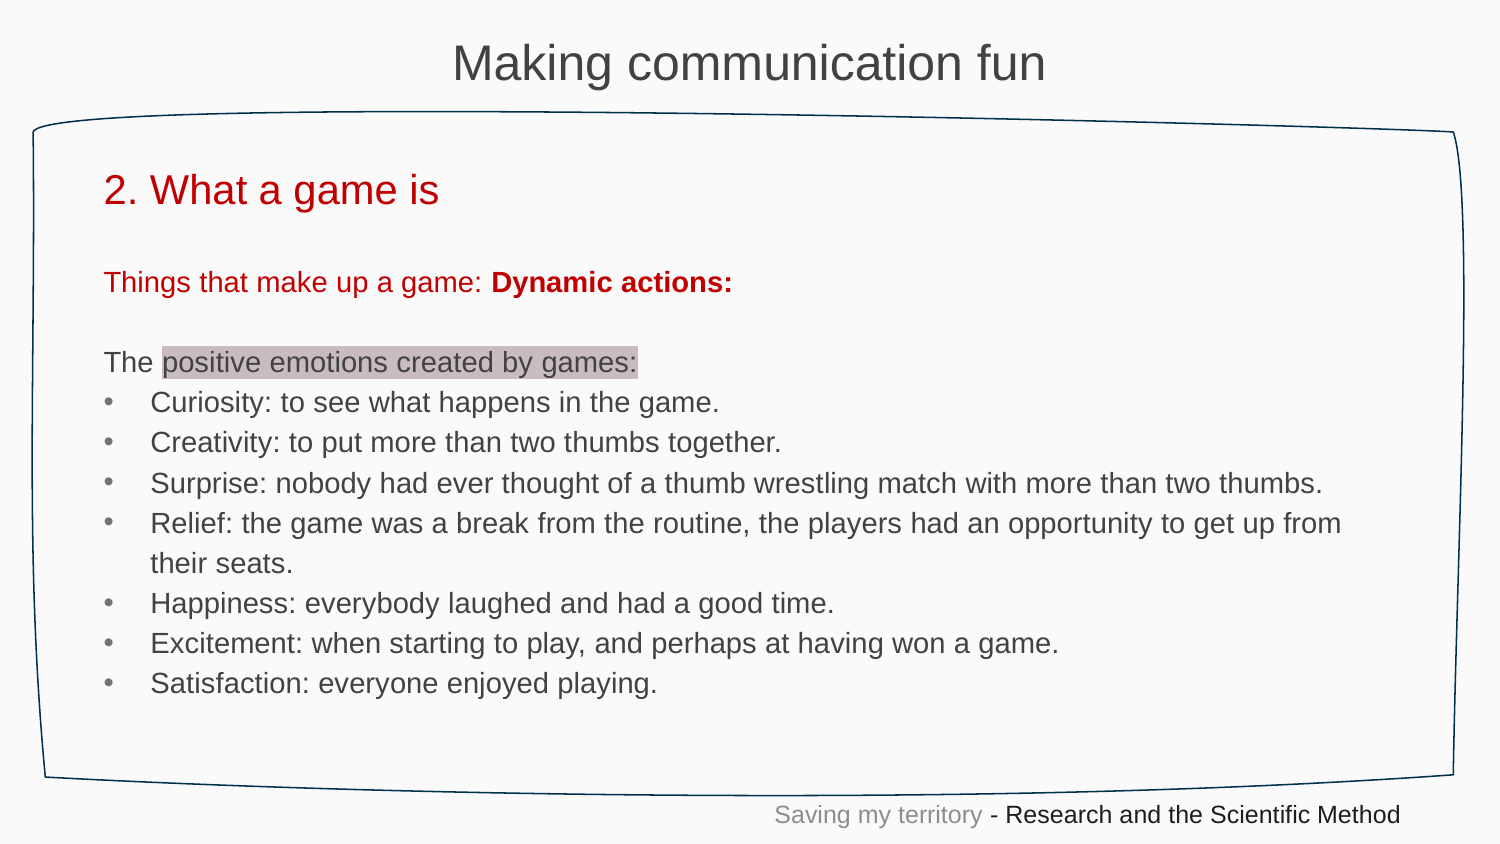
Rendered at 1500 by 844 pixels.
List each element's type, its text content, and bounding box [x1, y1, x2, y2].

text_box [32, 111, 1464, 790]
text_box Things that make up a game: Dynamic actions: The positive emotions created by games: Curiosity: to see what happens in the game. Creativity: to put more than two thumbs together. Surprise: nobody had ever thought of a thumb wrestling match with more than two thumbs. Relief: the game was a break from the routine, the players had an opportunity to get up from their seats. Happiness: everybody laughed and had a good time. Excitement: when starting to play, and perhaps at having won a game. Satisfaction: everyone enjoyed playing. [88, 242, 1424, 779]
text_box 2. What a game is [88, 147, 1417, 234]
text_box Making communication fun [0, 20, 1499, 106]
text_box Saving my territory - Research and the Scientific Method [88, 790, 1417, 844]
